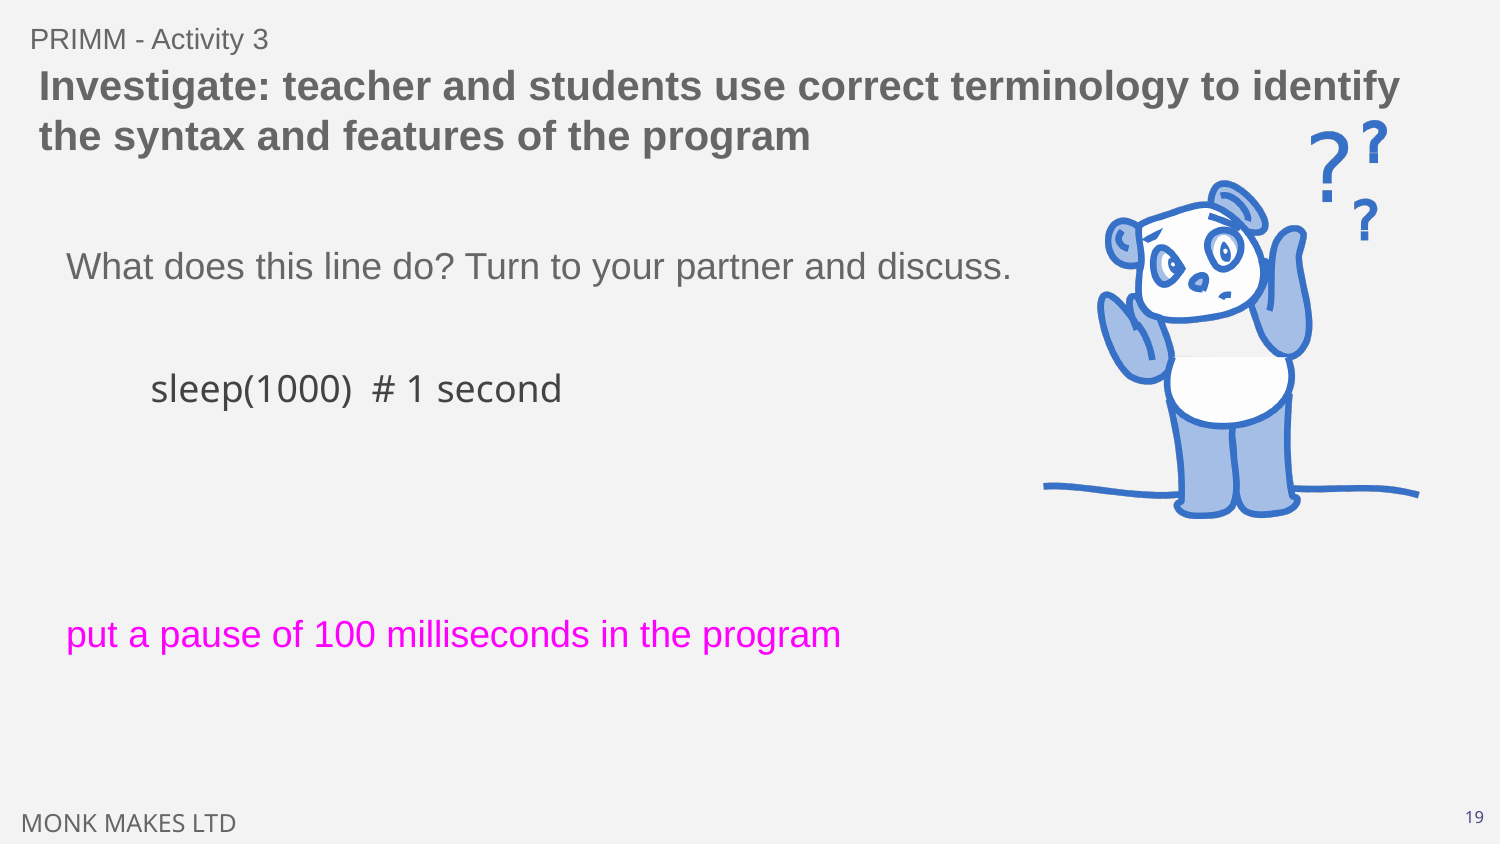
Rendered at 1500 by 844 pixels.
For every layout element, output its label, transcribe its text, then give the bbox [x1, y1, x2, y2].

slide_number ‹#› [1448, 792, 1500, 844]
title Investigate: teacher and students use correct terminology to identify the syntax and features of the program [24, 52, 1422, 167]
picture [1039, 120, 1423, 520]
text_box What does this line do? Turn to your partner and discuss. sleep(1000) # 1 second put a pause of 100 milliseconds in the program [50, 211, 1398, 793]
subtitle PRIMM - Activity 3 [14, 0, 1500, 52]
